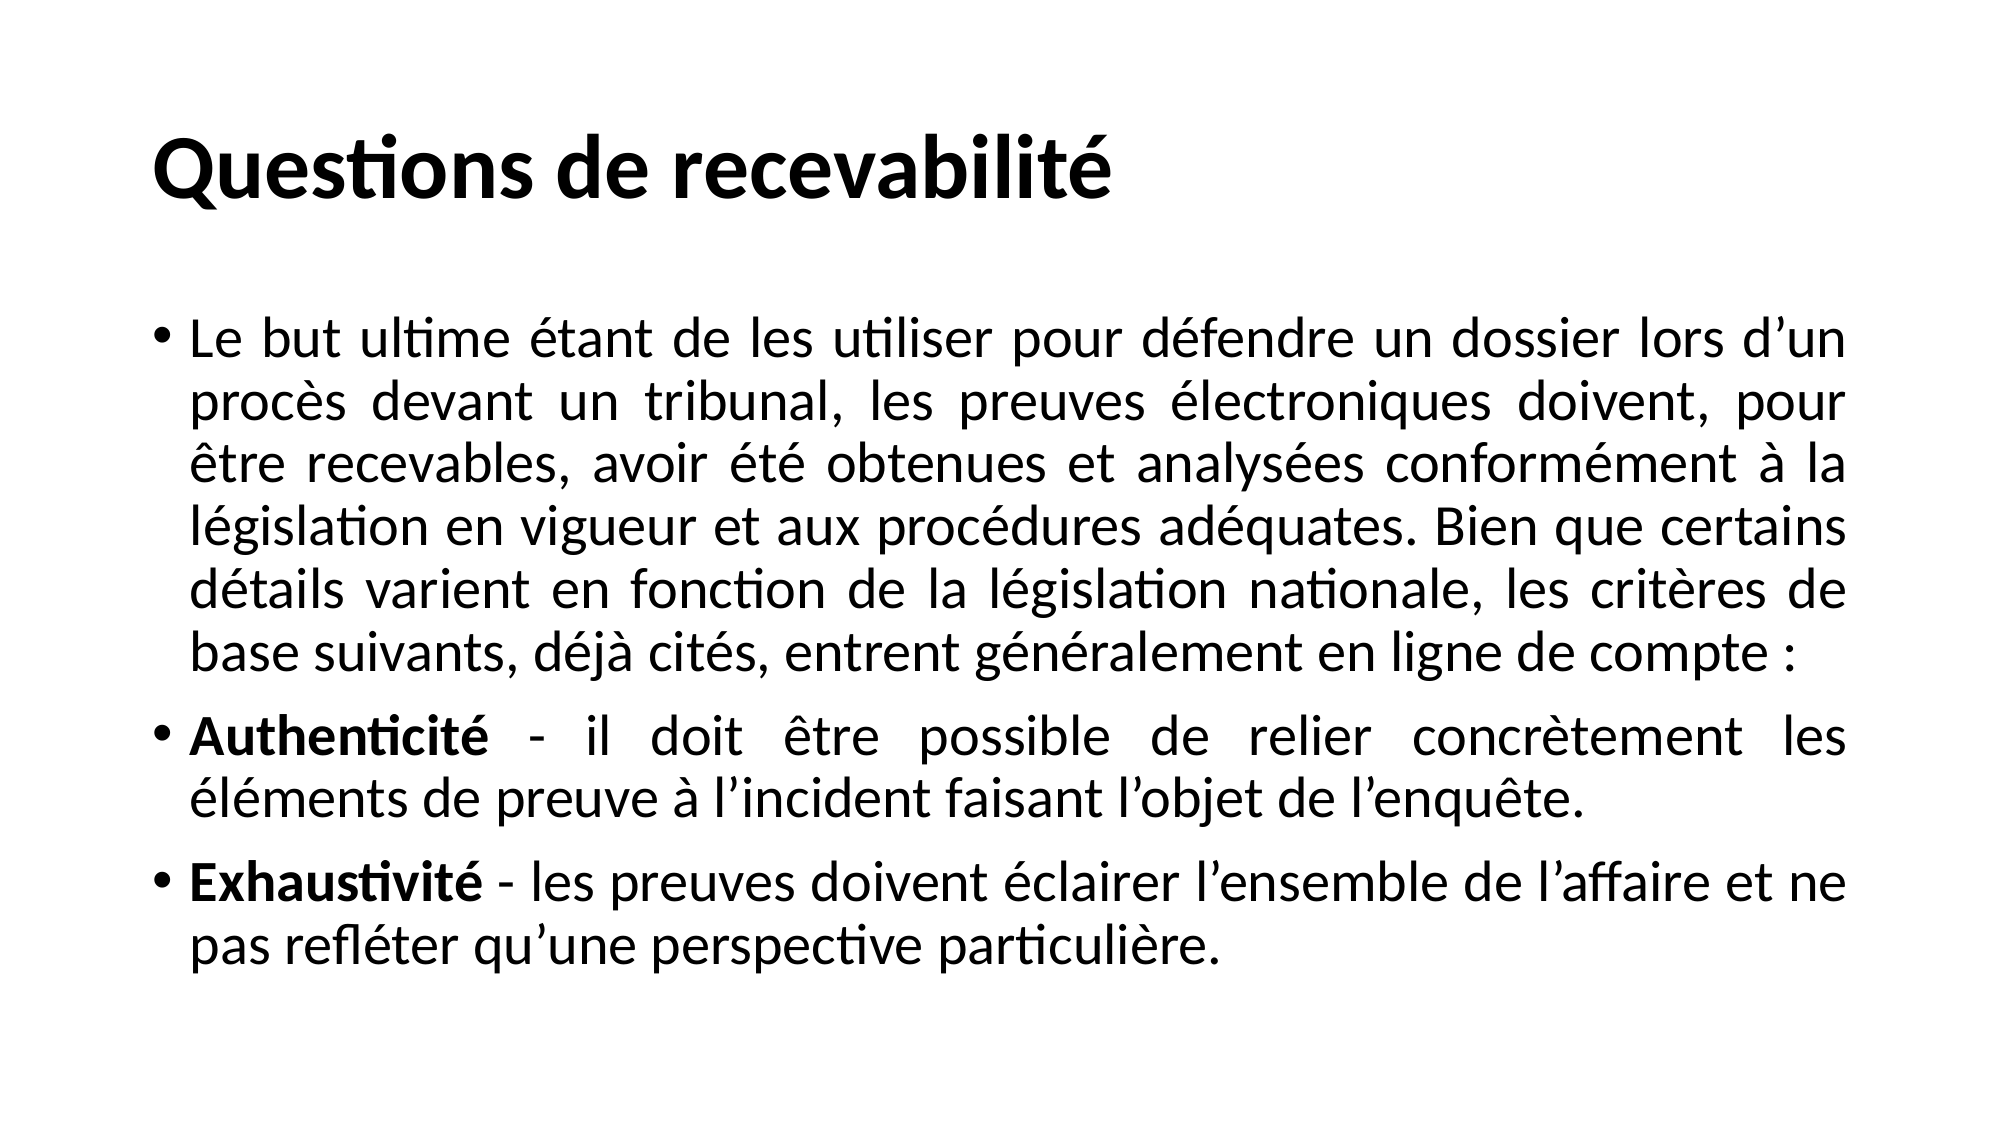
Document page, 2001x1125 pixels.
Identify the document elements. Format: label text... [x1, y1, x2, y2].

title Questions de recevabilité [137, 59, 1863, 278]
list Le but ultime étant de les utiliser pour défendre un dossier lors d’un procès devant un tribunal, les preuves électroniques doivent, pour être recevables, avoir été obtenues et analysées conformément à la législation en vigueur et aux procédures adéquates. Bien que certains détails varient en fonction de la législation nationale, les critères de base suivants, déjà cités, entrent généralement en ligne de compte : Authenticité - il doit être possible de relier concrètement les éléments de preuve à l’incident faisant l’objet de l’enquête. Exhaustivité - les preuves doivent éclairer l’ensemble de l’affaire et ne pas refléter qu’une perspective particulière. [137, 299, 1863, 1014]
